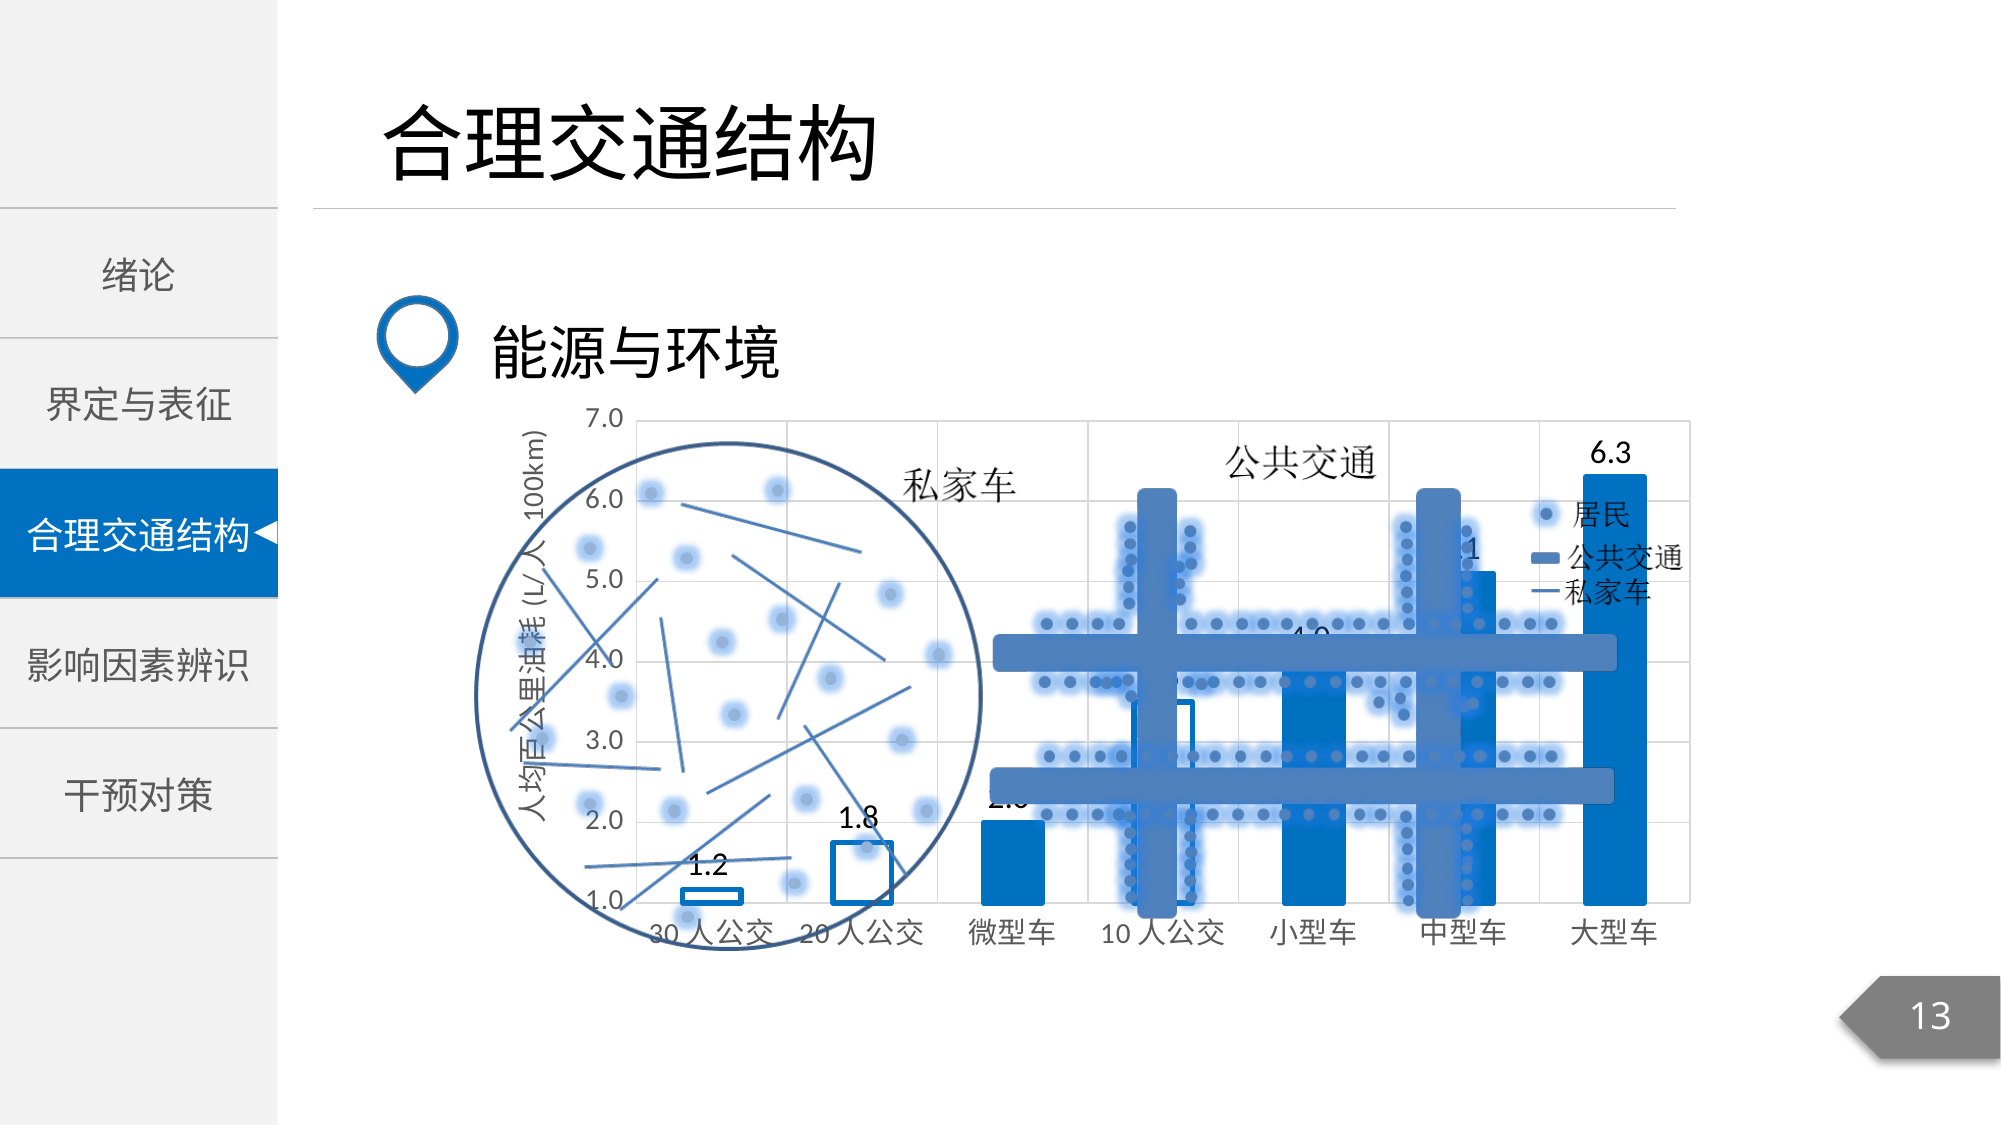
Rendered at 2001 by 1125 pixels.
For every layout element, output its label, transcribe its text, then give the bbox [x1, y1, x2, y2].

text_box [377, 296, 458, 377]
text_box 能源与环境 [475, 308, 797, 394]
chart [474, 394, 1715, 963]
picture [474, 423, 1702, 951]
